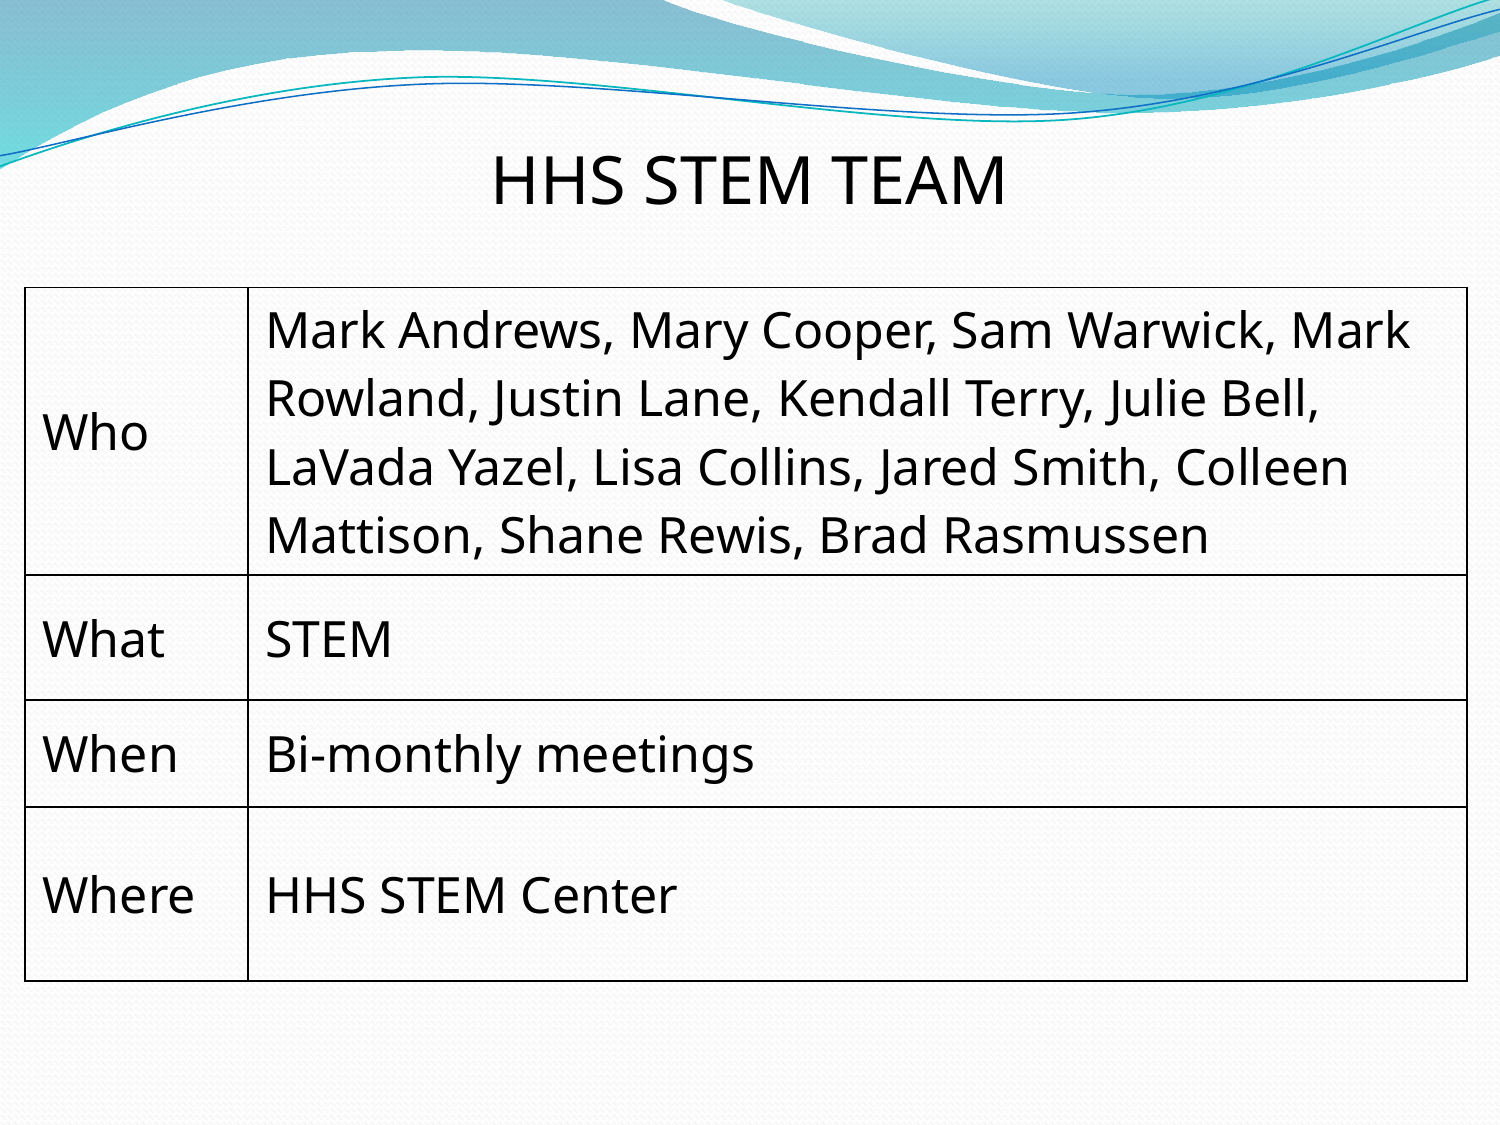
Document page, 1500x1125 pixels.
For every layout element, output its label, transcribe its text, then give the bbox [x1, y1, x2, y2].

table_cell Bi-monthly meetings [249, 701, 1466, 806]
table_header Mark Andrews, Mary Cooper, Sam Warwick, Mark Rowland, Justin Lane, Kendall Terry, Julie Bell, LaVada Yazel, Lisa Collins, Jared Smith, Colleen Mattison, Shane Rewis, Brad Rasmussen [249, 386, 1466, 574]
table_cell STEM [249, 576, 1466, 699]
table_cell Where [26, 808, 247, 980]
table_header Who [26, 386, 247, 574]
table_cell HHS STEM Center [249, 808, 1466, 980]
table_cell What [26, 576, 247, 699]
text_box HHS STEM TEAM [0, 130, 1500, 386]
table_cell When [26, 701, 247, 806]
